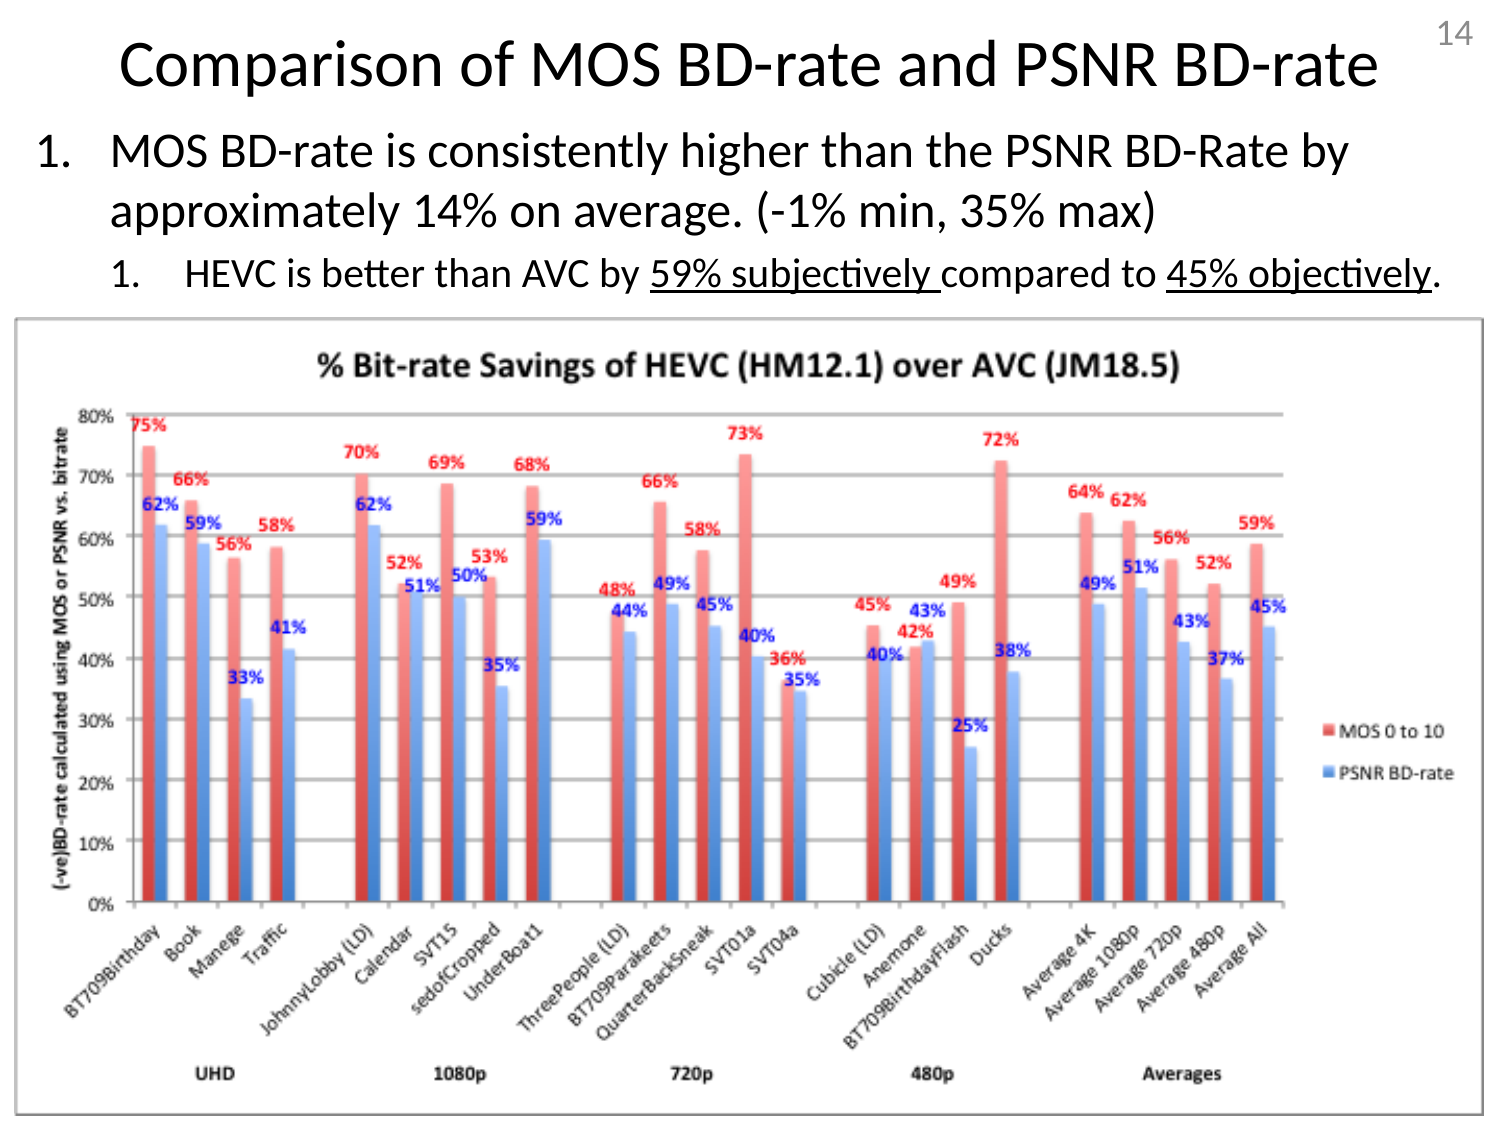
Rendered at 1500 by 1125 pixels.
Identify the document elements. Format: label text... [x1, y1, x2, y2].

title Comparison of MOS BD-rate and PSNR BD-rate [75, 3, 1425, 110]
list MOS BD-rate is consistently higher than the PSNR BD-Rate by approximately 14% on average. (-1% min, 35% max) HEVC is better than AVC by 59% subjectively compared to 45% objectively. [19, 110, 1489, 312]
picture [14, 317, 1484, 1116]
slide_number 14 [1374, 0, 1489, 60]
